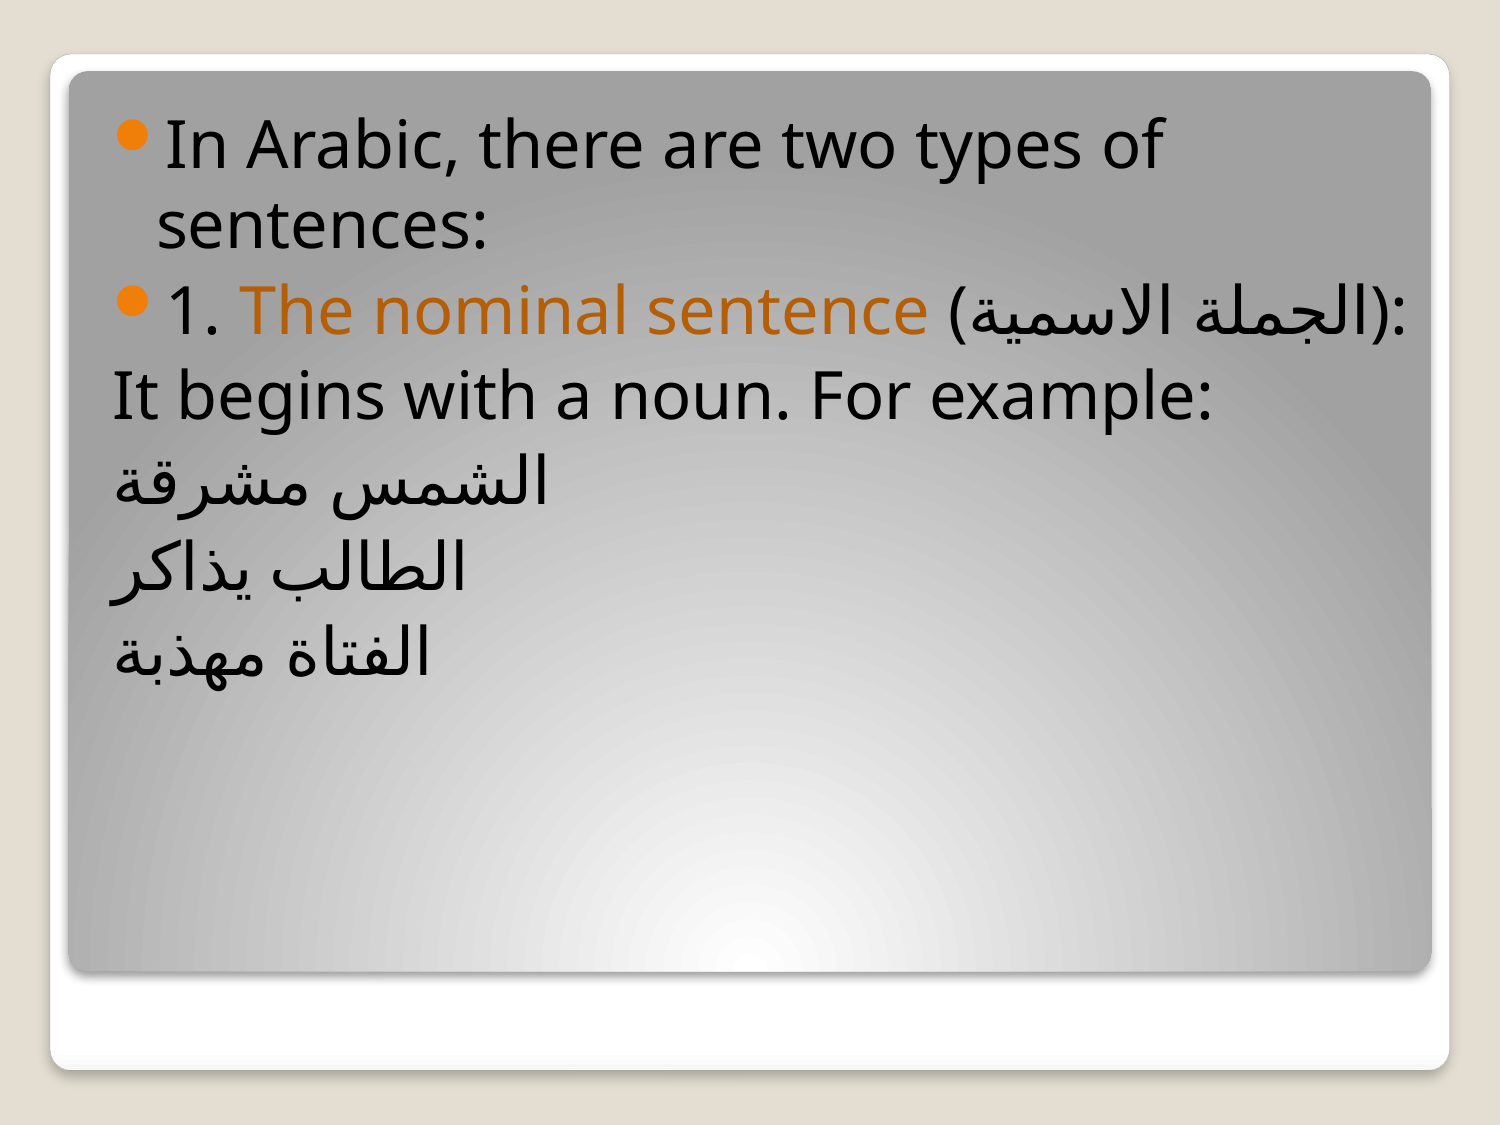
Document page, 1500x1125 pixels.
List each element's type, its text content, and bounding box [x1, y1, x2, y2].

list In Arabic, there are two types of sentences: 1. The nominal sentence (الجملة الاسمية): It begins with a noun. For example: الشمس مشرقة الطالب يذاكر الفتاة مهذبة [82, 86, 1425, 875]
